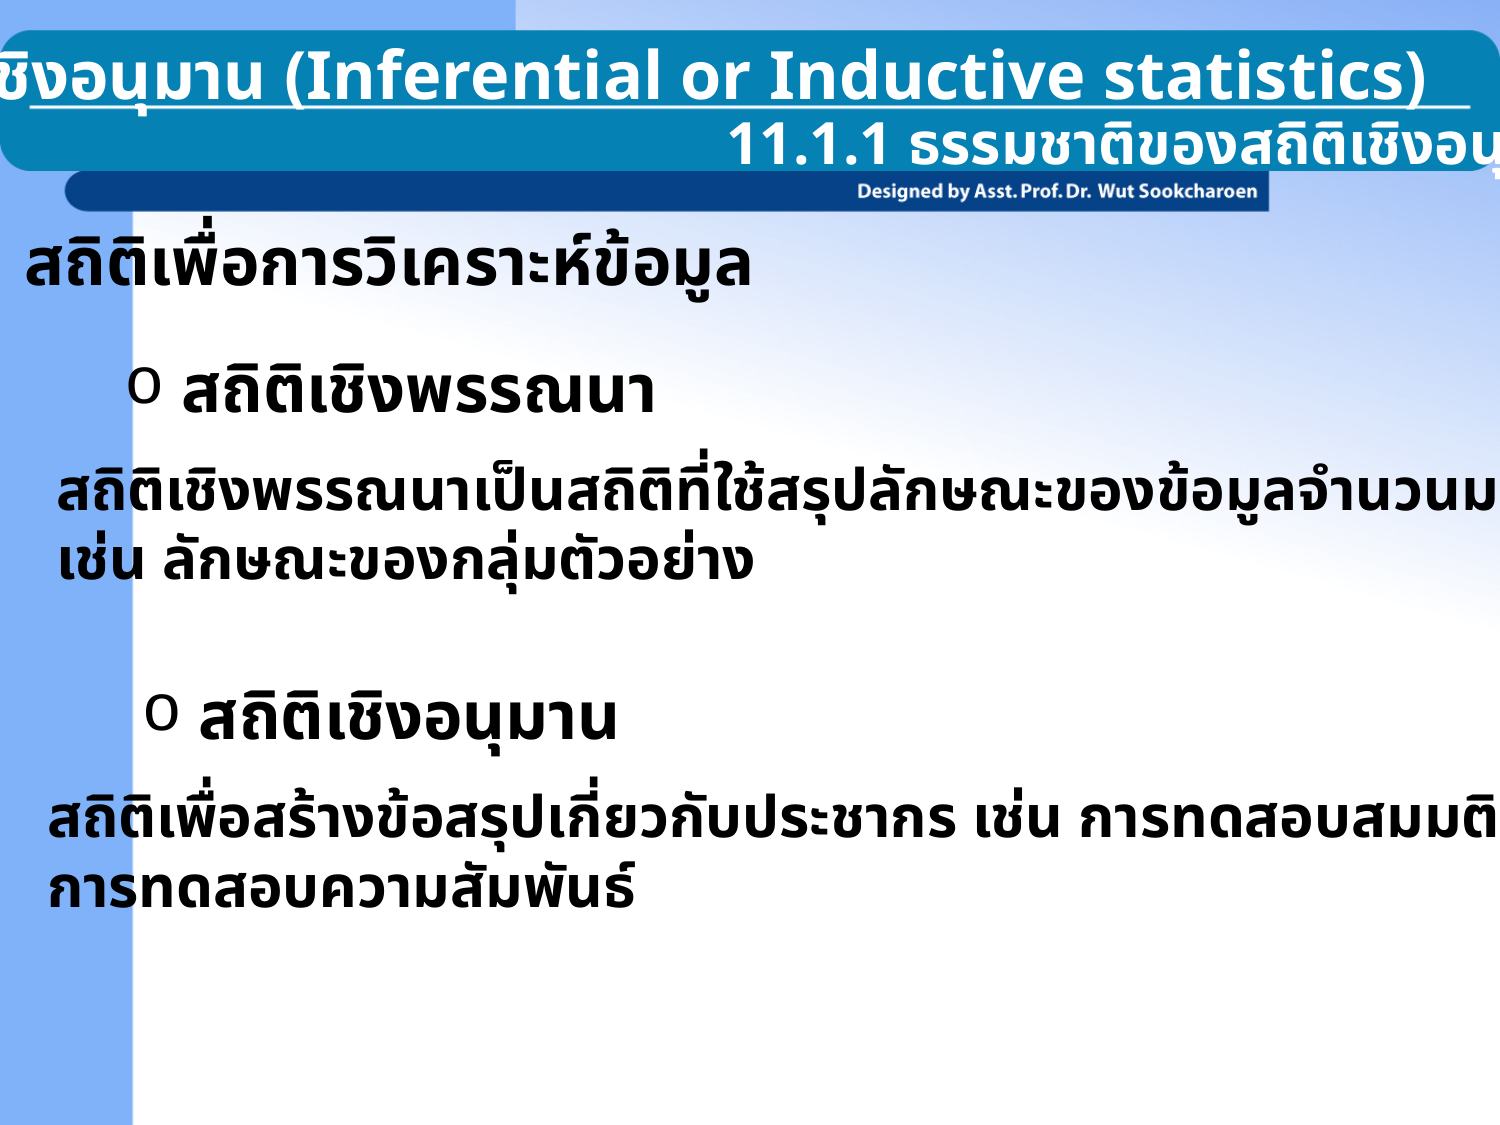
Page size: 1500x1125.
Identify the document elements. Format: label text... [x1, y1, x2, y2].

text_box สถิติเชิงพรรณนา [109, 338, 673, 433]
text_box 11.1.1 ธรรมชาติของสถิติเชิงอนุมาน [712, 98, 1500, 184]
text_box สถิติเพื่อการวิเคราะห์ข้อมูล [9, 210, 770, 306]
picture [0, 149, 1500, 1125]
text_box สถิติเชิงพรรณนาเป็นสถิติที่ใช้สรุปลักษณะของข้อมูลจำนวนมาก เช่น ลักษณะของกลุ่มตัวอย่าง [41, 444, 1500, 599]
picture [0, 0, 1500, 53]
text_box สถิติเชิงอนุมาน [127, 665, 653, 761]
text_box สถิติเพื่อสร้างข้อสรุปเกี่ยวกับประชากร เช่น การทดสอบสมมติฐาน, การทดสอบความสัมพันธ์ [32, 771, 1500, 927]
text_box 11.1 สถิติเชิงอนุมาน (Inferential or Inductive statistics) [0, 25, 1444, 121]
